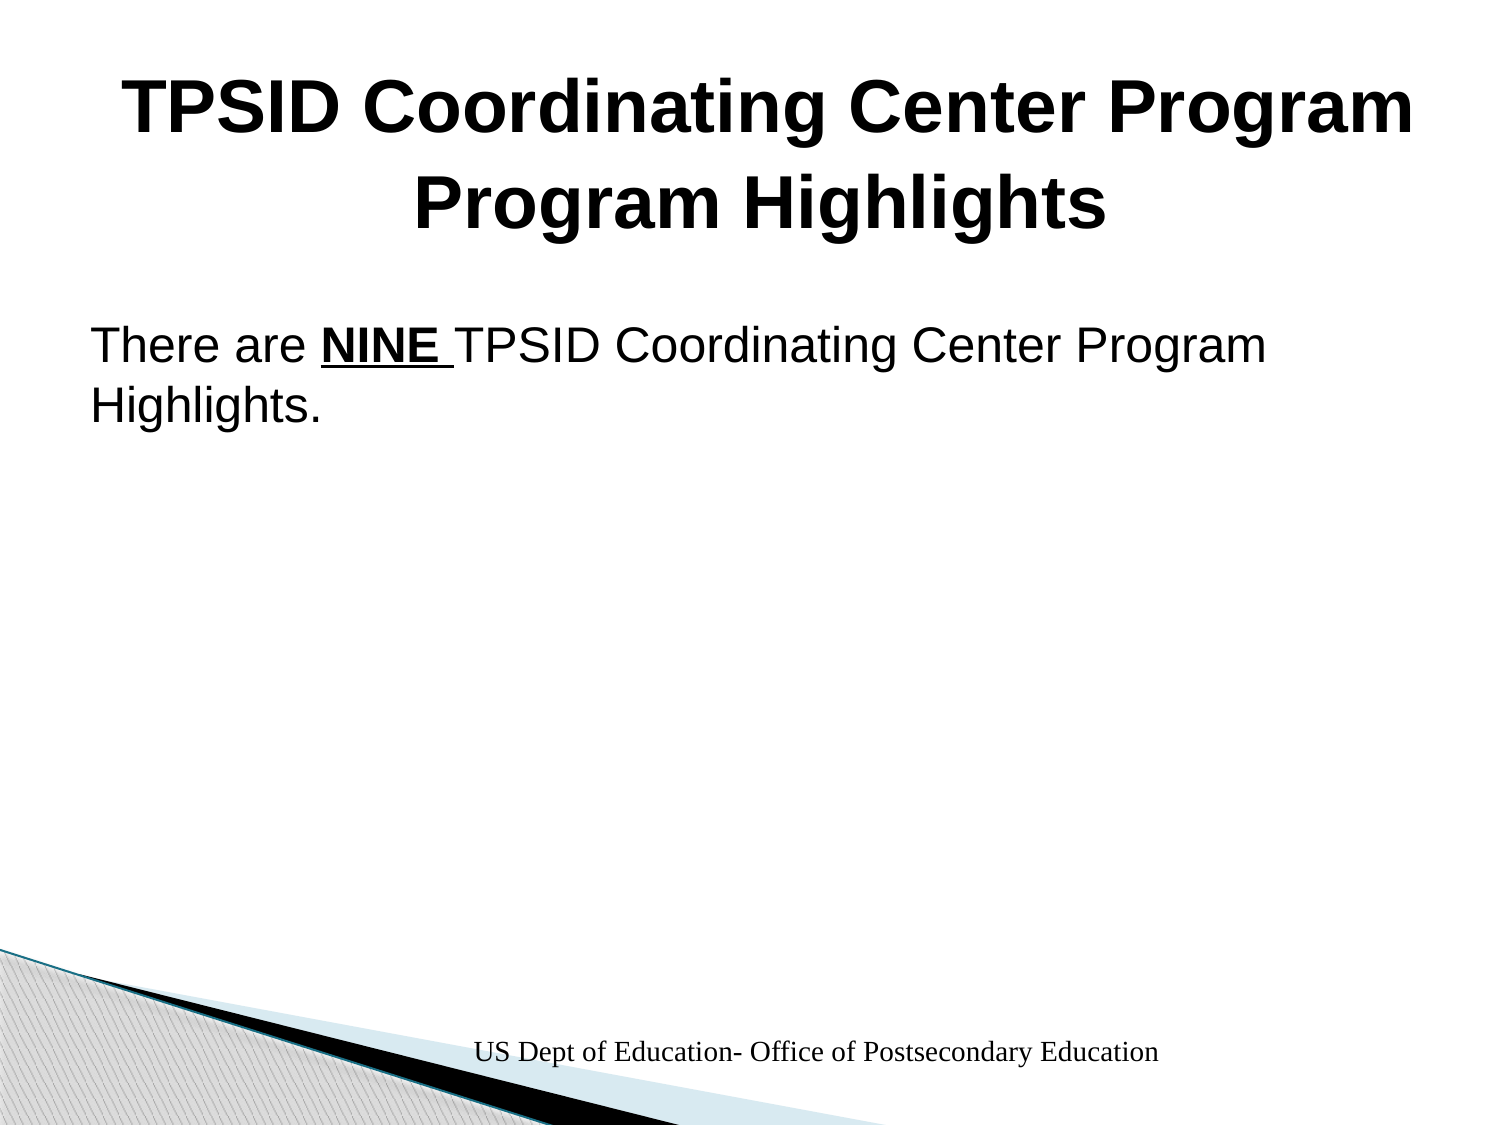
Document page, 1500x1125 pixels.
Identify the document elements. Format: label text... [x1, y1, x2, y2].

footer US Dept of Education- Office of Postsecondary Education [387, 1025, 1175, 1075]
text_box TPSID Coordinating Center Program [75, 49, 1463, 245]
title There are NINE TPSID Coordinating Center Program Highlights. [75, 305, 1453, 561]
text_box Program Highlights [237, 146, 1285, 251]
